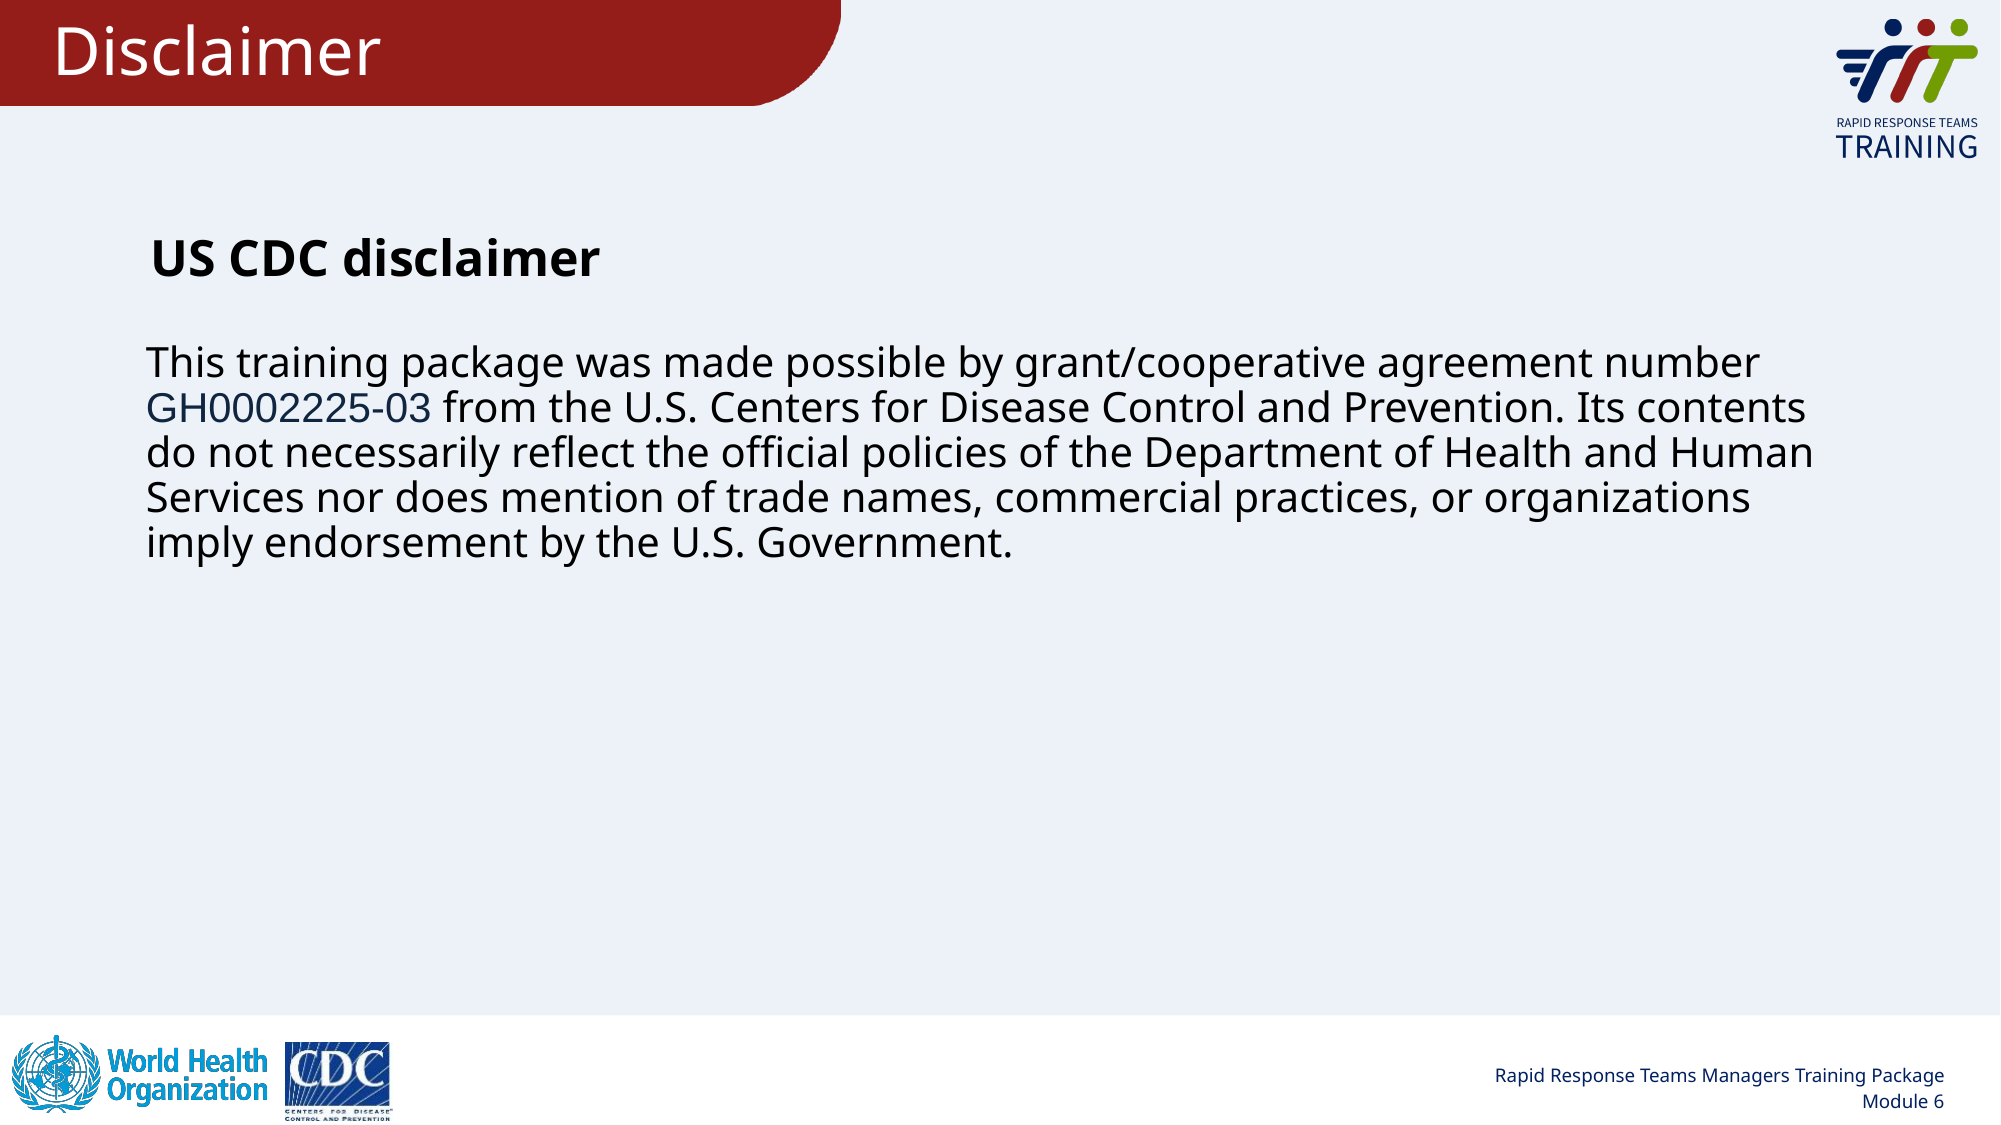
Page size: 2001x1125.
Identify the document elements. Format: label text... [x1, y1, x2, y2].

picture [36, 1088, 78, 1105]
text_box US CDC disclaimer [142, 219, 793, 295]
picture [22, 1062, 26, 1077]
picture [24, 1054, 36, 1087]
picture [285, 1042, 393, 1121]
picture [40, 1062, 47, 1070]
picture [0, 0, 841, 106]
picture [1835, 19, 1978, 167]
picture [12, 1083, 48, 1113]
picture [12, 1035, 54, 1068]
list This training package was made possible by grant/cooperative agreement number GH0002225-03 from the U.S. Centers for Disease Control and Prevention. Its contents do not necessarily reflect the official policies of the Department of Health and Human Services nor does mention of trade names, commercial practices, or organizations imply endorsement by the U.S. Government. [142, 341, 1858, 836]
picture [50, 1108, 62, 1113]
picture [30, 1083, 37, 1091]
picture [71, 1053, 90, 1091]
picture [46, 1056, 54, 1062]
picture [34, 1054, 43, 1078]
picture [59, 1035, 267, 1113]
